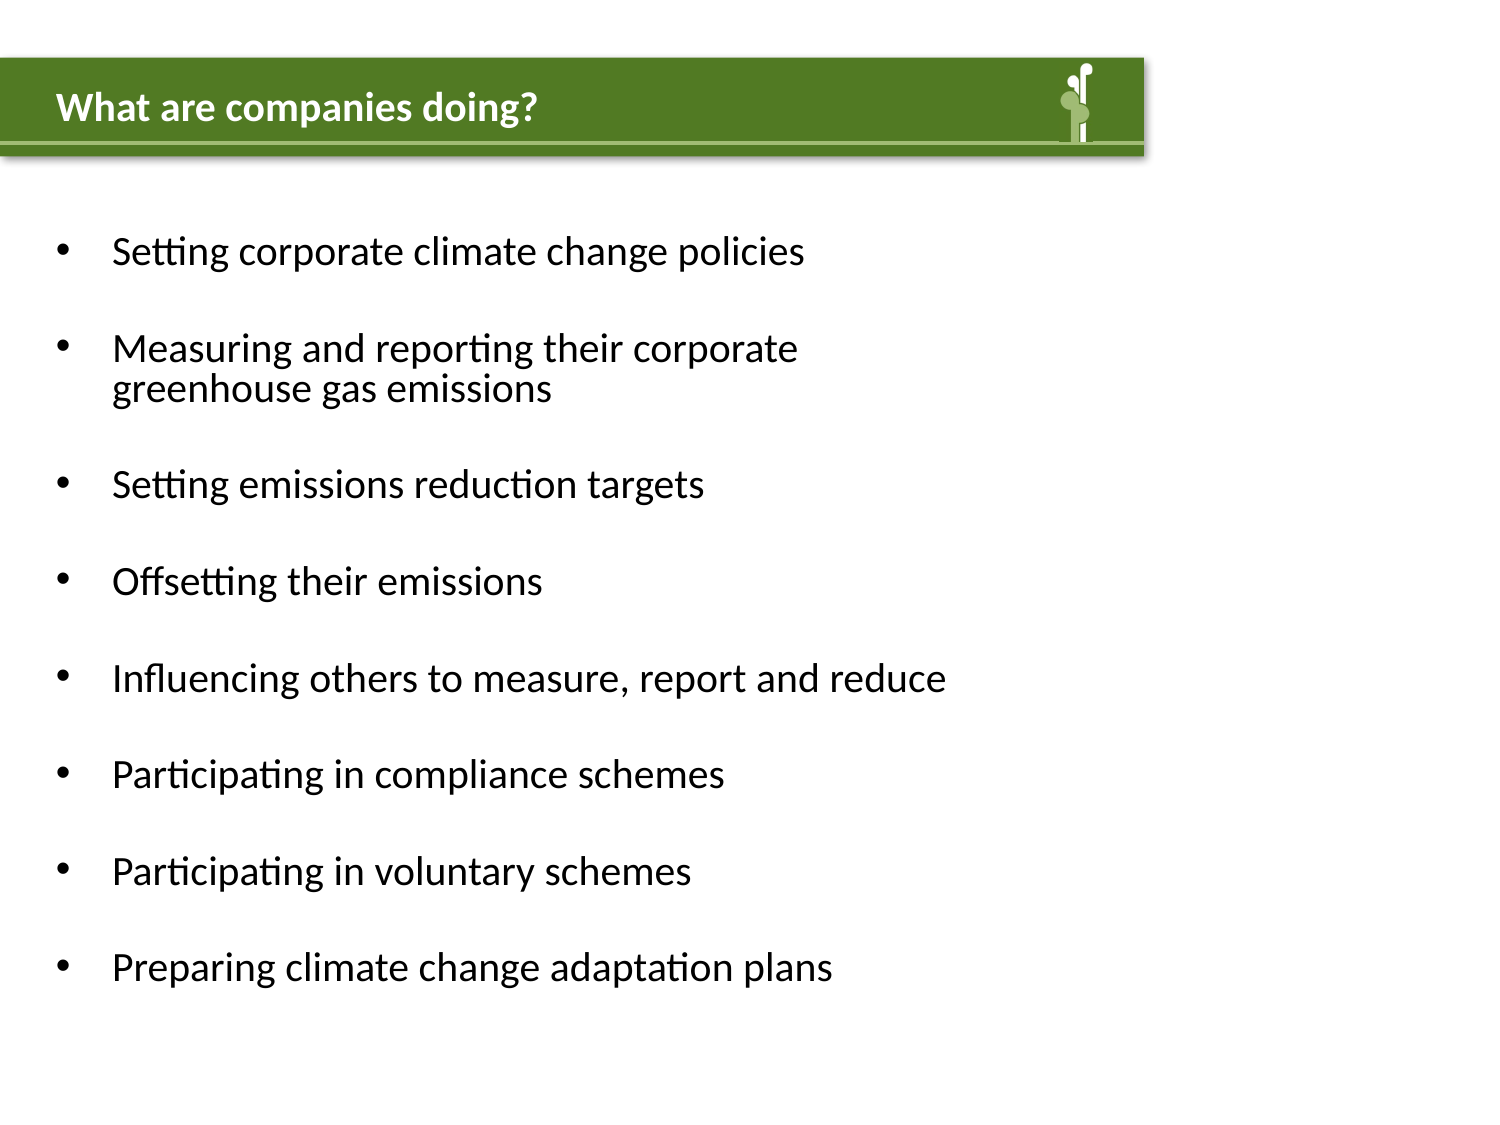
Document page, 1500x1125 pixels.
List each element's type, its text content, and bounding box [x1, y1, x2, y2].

text_box Setting corporate climate change policies Measuring and reporting their corporate greenhouse gas emissions Setting emissions reduction targets Offsetting their emissions Influencing others to measure, report and reduce Participating in compliance schemes Participating in voluntary schemes Preparing climate change adaptation plans [41, 226, 1006, 999]
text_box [0, 57, 1145, 157]
